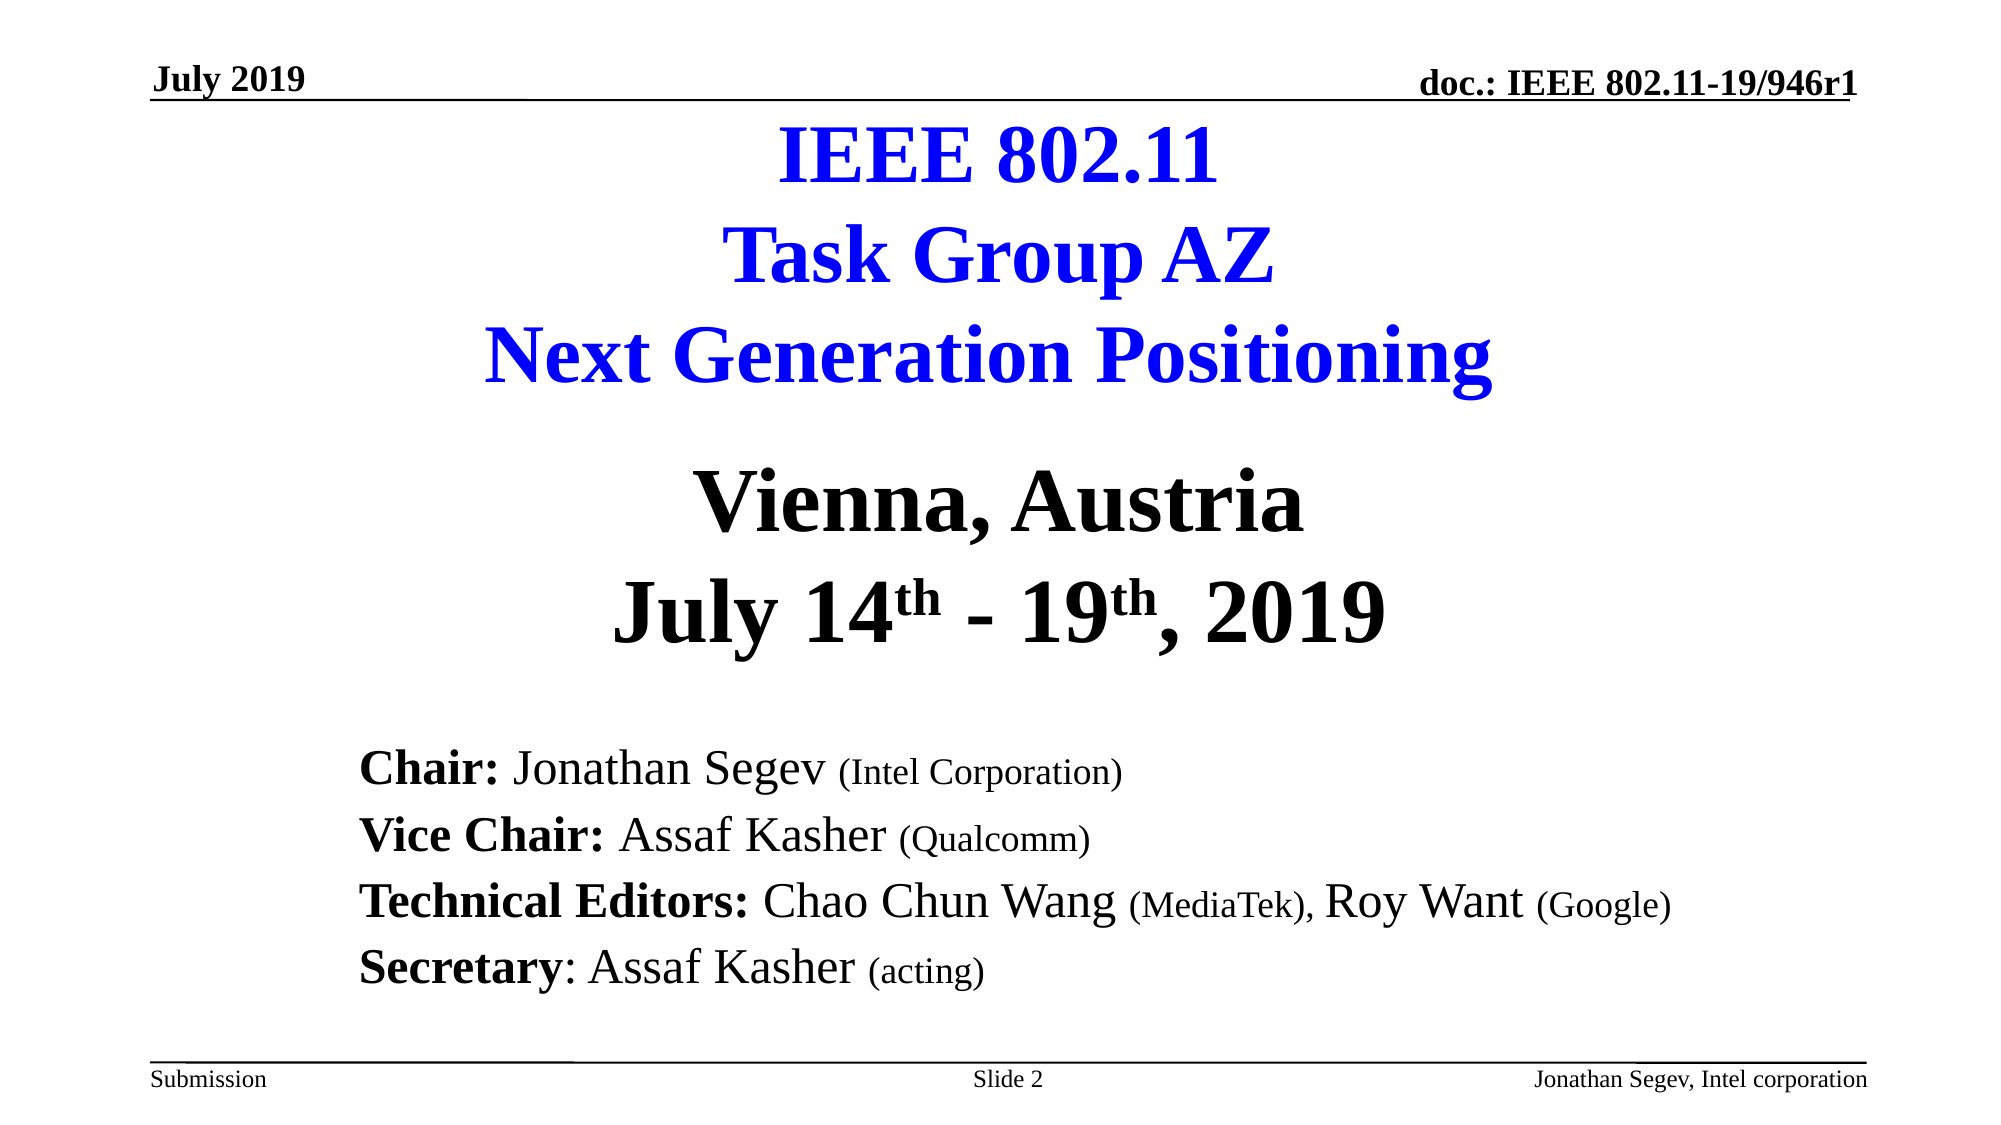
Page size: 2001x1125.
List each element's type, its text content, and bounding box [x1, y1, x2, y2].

slide_number Slide 2 [950, 1061, 1067, 1123]
footer Jonathan Segev, Intel corporation [1171, 1061, 1869, 1093]
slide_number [152, 54, 563, 100]
title IEEE 802.11 Task Group AZ Next Generation Positioning [149, 112, 1850, 386]
list Vienna, Austria July 14th - 19th, 2019 Chair: Jonathan Segev (Intel Corporation) Vice Chair: Assaf Kasher (Qualcomm) Technical Editors: Chao Chun Wang (MediaTek), Roy Want (Google) Secretary: Assaf Kasher (acting) [149, 444, 1850, 1000]
